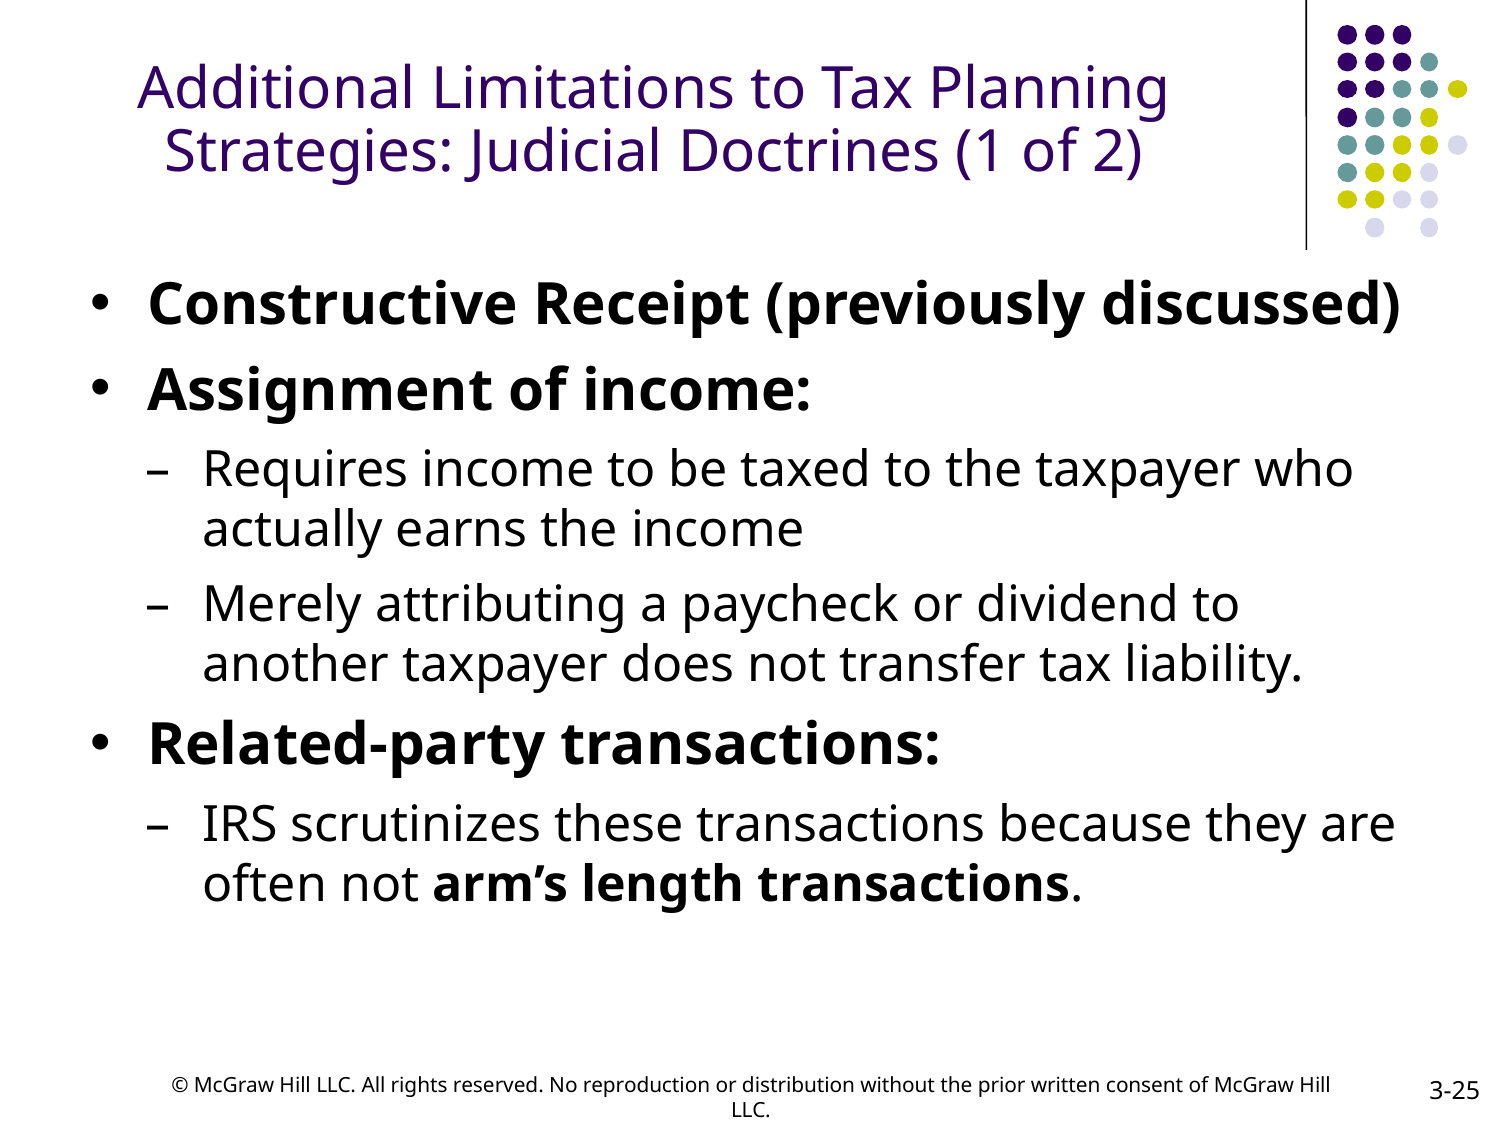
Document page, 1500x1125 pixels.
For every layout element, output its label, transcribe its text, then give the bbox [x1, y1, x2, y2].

slide_number 3-25 [1345, 1061, 1496, 1122]
title Additional Limitations to Tax Planning Strategies: Judicial Doctrines (1 of 2) [32, 8, 1275, 234]
list Constructive Receipt (previously discussed) Assignment of income: Requires income to be taxed to the taxpayer who actually earns the income Merely attributing a paycheck or dividend to another taxpayer does not transfer tax liability. Related-party transactions: IRS scrutinizes these transactions because they are often not arm’s length transactions. [75, 259, 1425, 1062]
